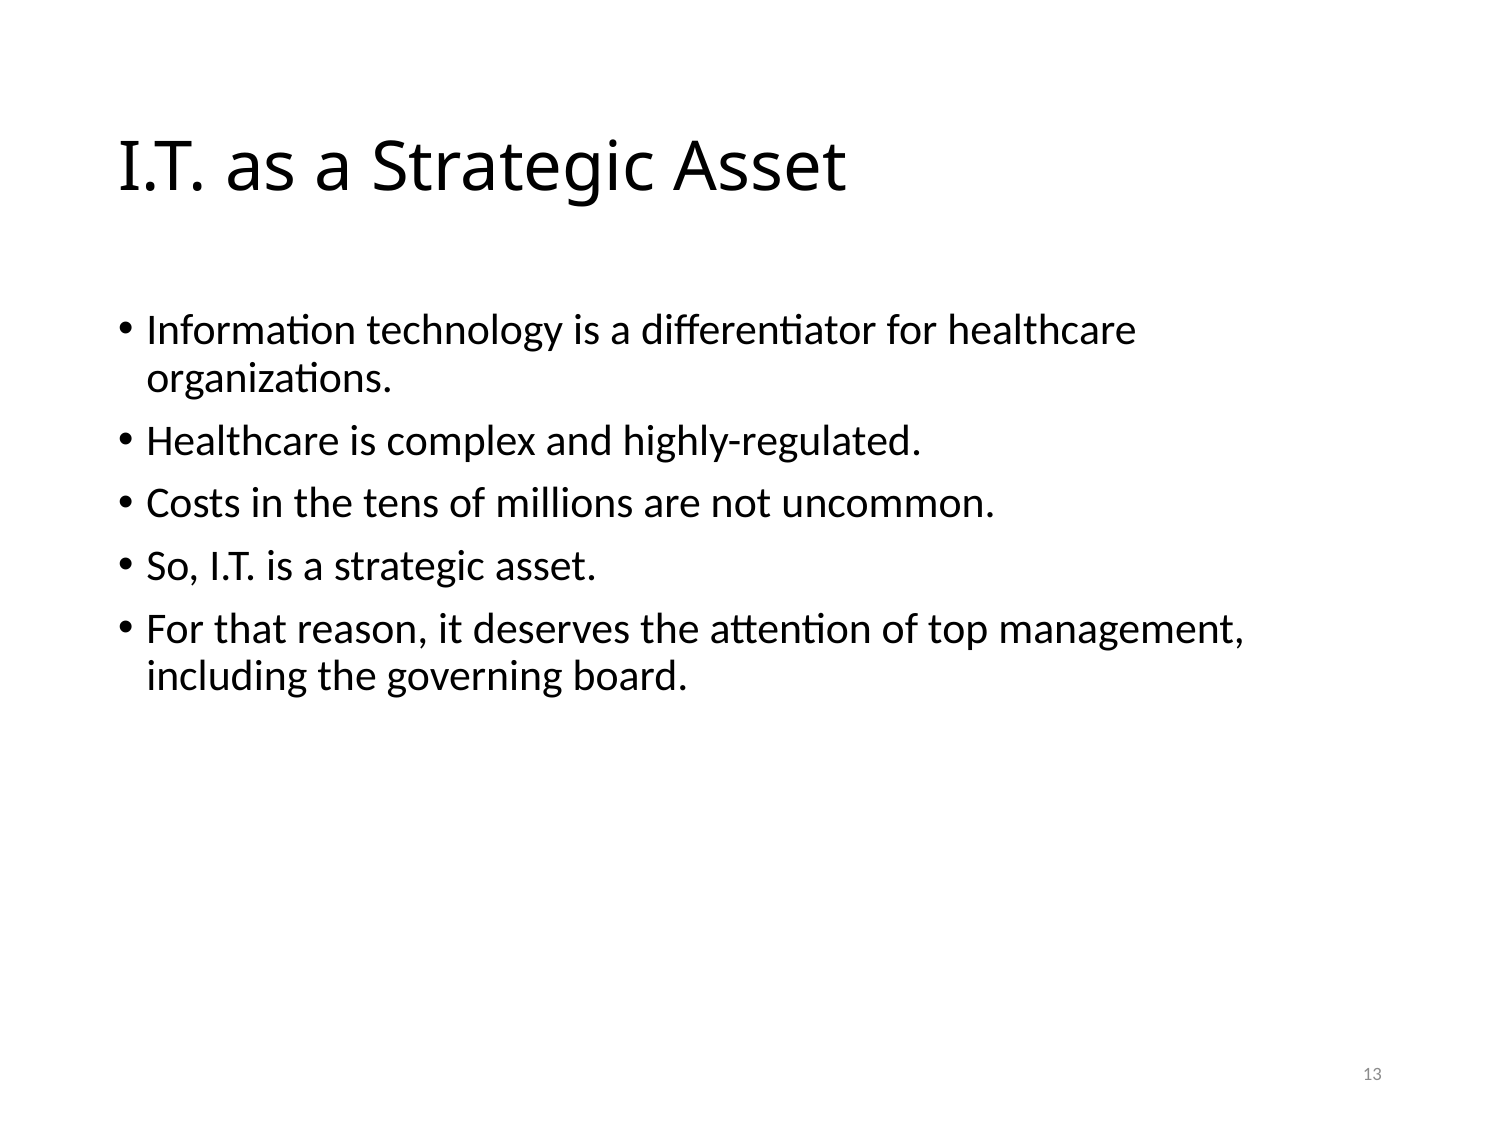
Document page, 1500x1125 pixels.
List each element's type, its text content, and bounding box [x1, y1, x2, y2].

list Information technology is a differentiator for healthcare organizations. Healthcare is complex and highly-regulated. Costs in the tens of millions are not uncommon. So, I.T. is a strategic asset. For that reason, it deserves the attention of top management, including the governing board. [103, 299, 1397, 1014]
title I.T. as a Strategic Asset [103, 59, 1397, 278]
slide_number 13 [1059, 1042, 1397, 1103]
